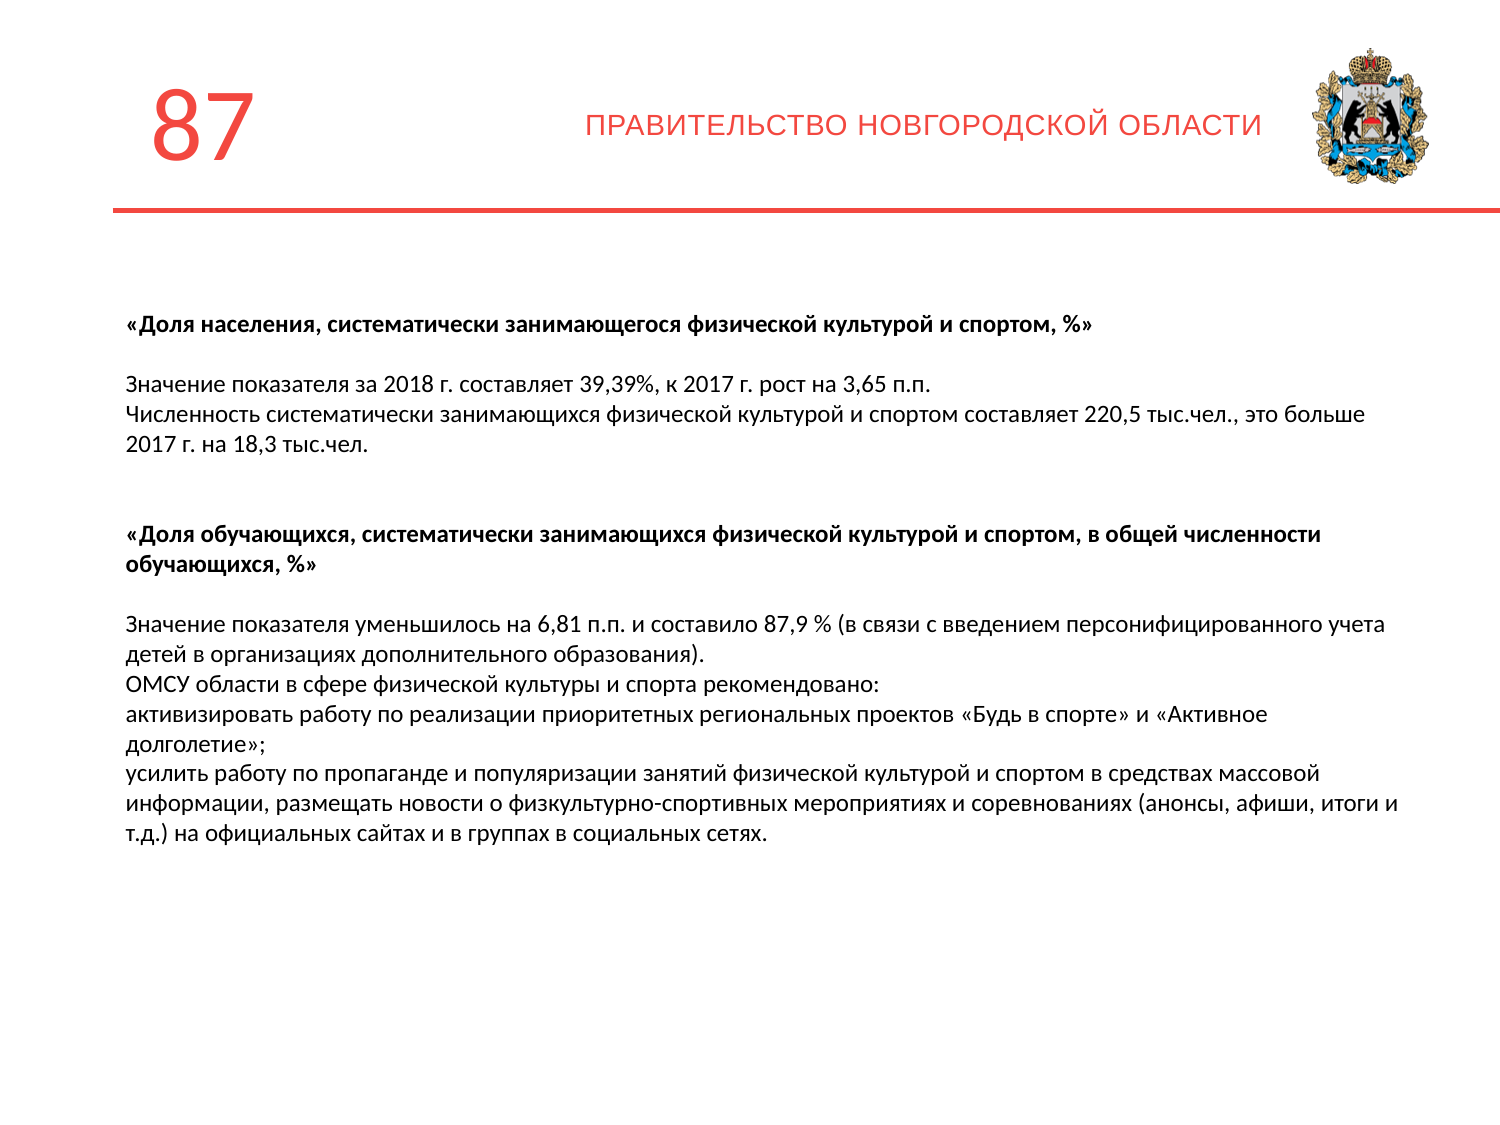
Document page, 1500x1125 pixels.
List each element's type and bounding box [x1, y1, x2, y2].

text_box [570, 102, 1311, 147]
picture [1311, 48, 1429, 184]
text_box [135, 48, 272, 189]
text_box [110, 300, 1429, 885]
